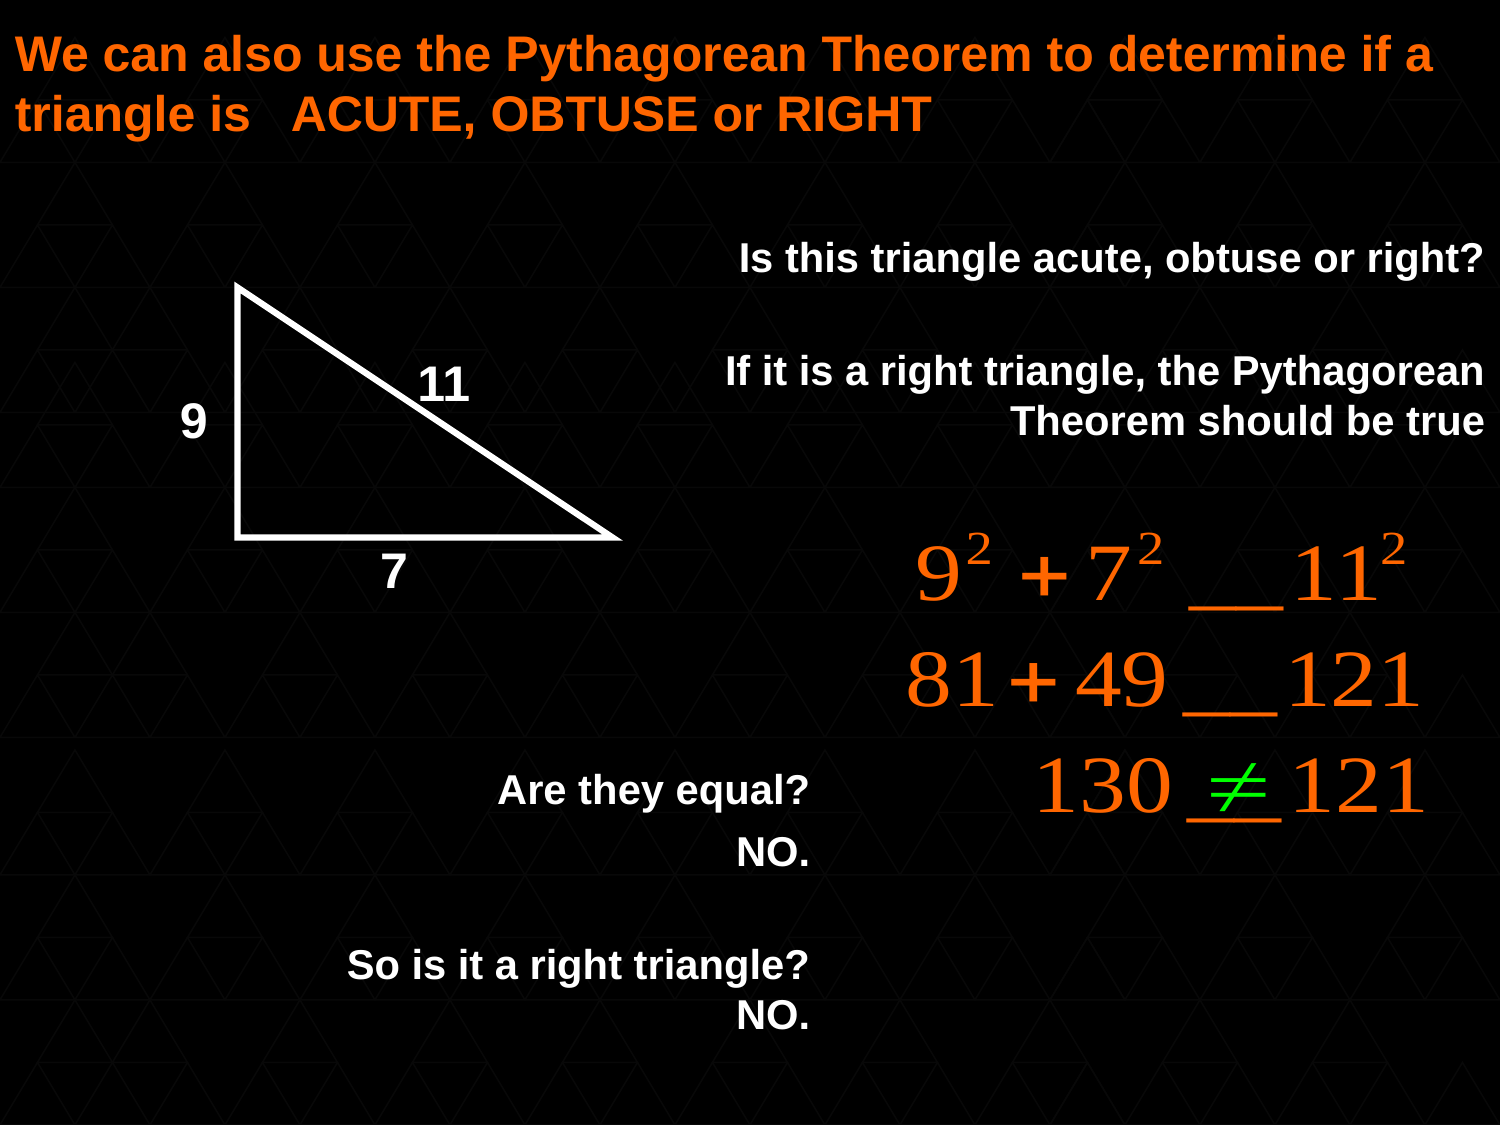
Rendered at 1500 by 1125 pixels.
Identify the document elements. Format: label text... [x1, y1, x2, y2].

text_box 11 [387, 337, 500, 425]
text_box Are they equal? [399, 749, 825, 812]
text_box NO. [399, 812, 825, 888]
text_box If it is a right triangle, the Pythagorean Theorem should be true [562, 337, 1500, 450]
text_box 9 [137, 374, 250, 463]
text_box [1187, 749, 1274, 825]
text_box NO. [399, 974, 825, 1050]
text_box Is this triangle acute, obtuse or right? [562, 212, 1500, 300]
text_box [237, 287, 613, 538]
text_box 7 [337, 524, 450, 613]
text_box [903, 512, 1427, 630]
text_box We can also use the Pythagorean Theorem to determine if a triangle is ACUTE, OBTUSE or RIGHT [0, 0, 1500, 163]
text_box So is it a right triangle? [299, 924, 825, 1000]
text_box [895, 631, 1435, 741]
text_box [1028, 737, 1435, 846]
